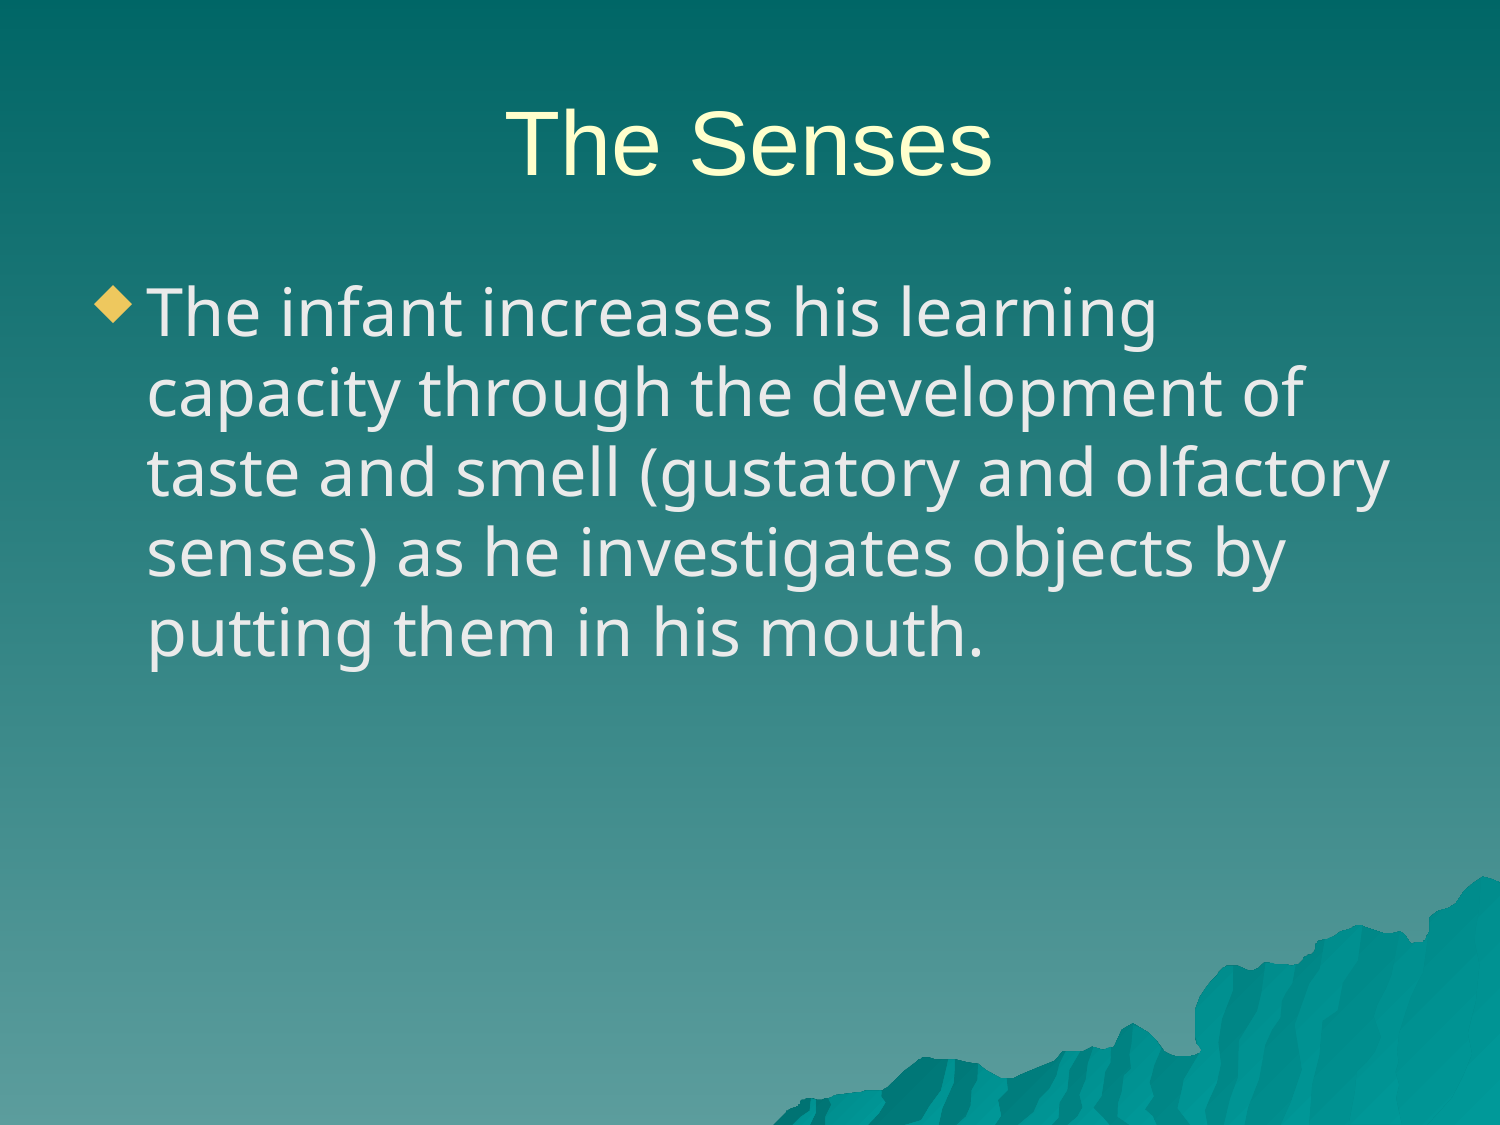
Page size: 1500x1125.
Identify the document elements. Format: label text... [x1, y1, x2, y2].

title The Senses [74, 45, 1426, 233]
list The infant increases his learning capacity through the development of taste and smell (gustatory and olfactory senses) as he investigates objects by putting them in his mouth. [74, 262, 1426, 1006]
